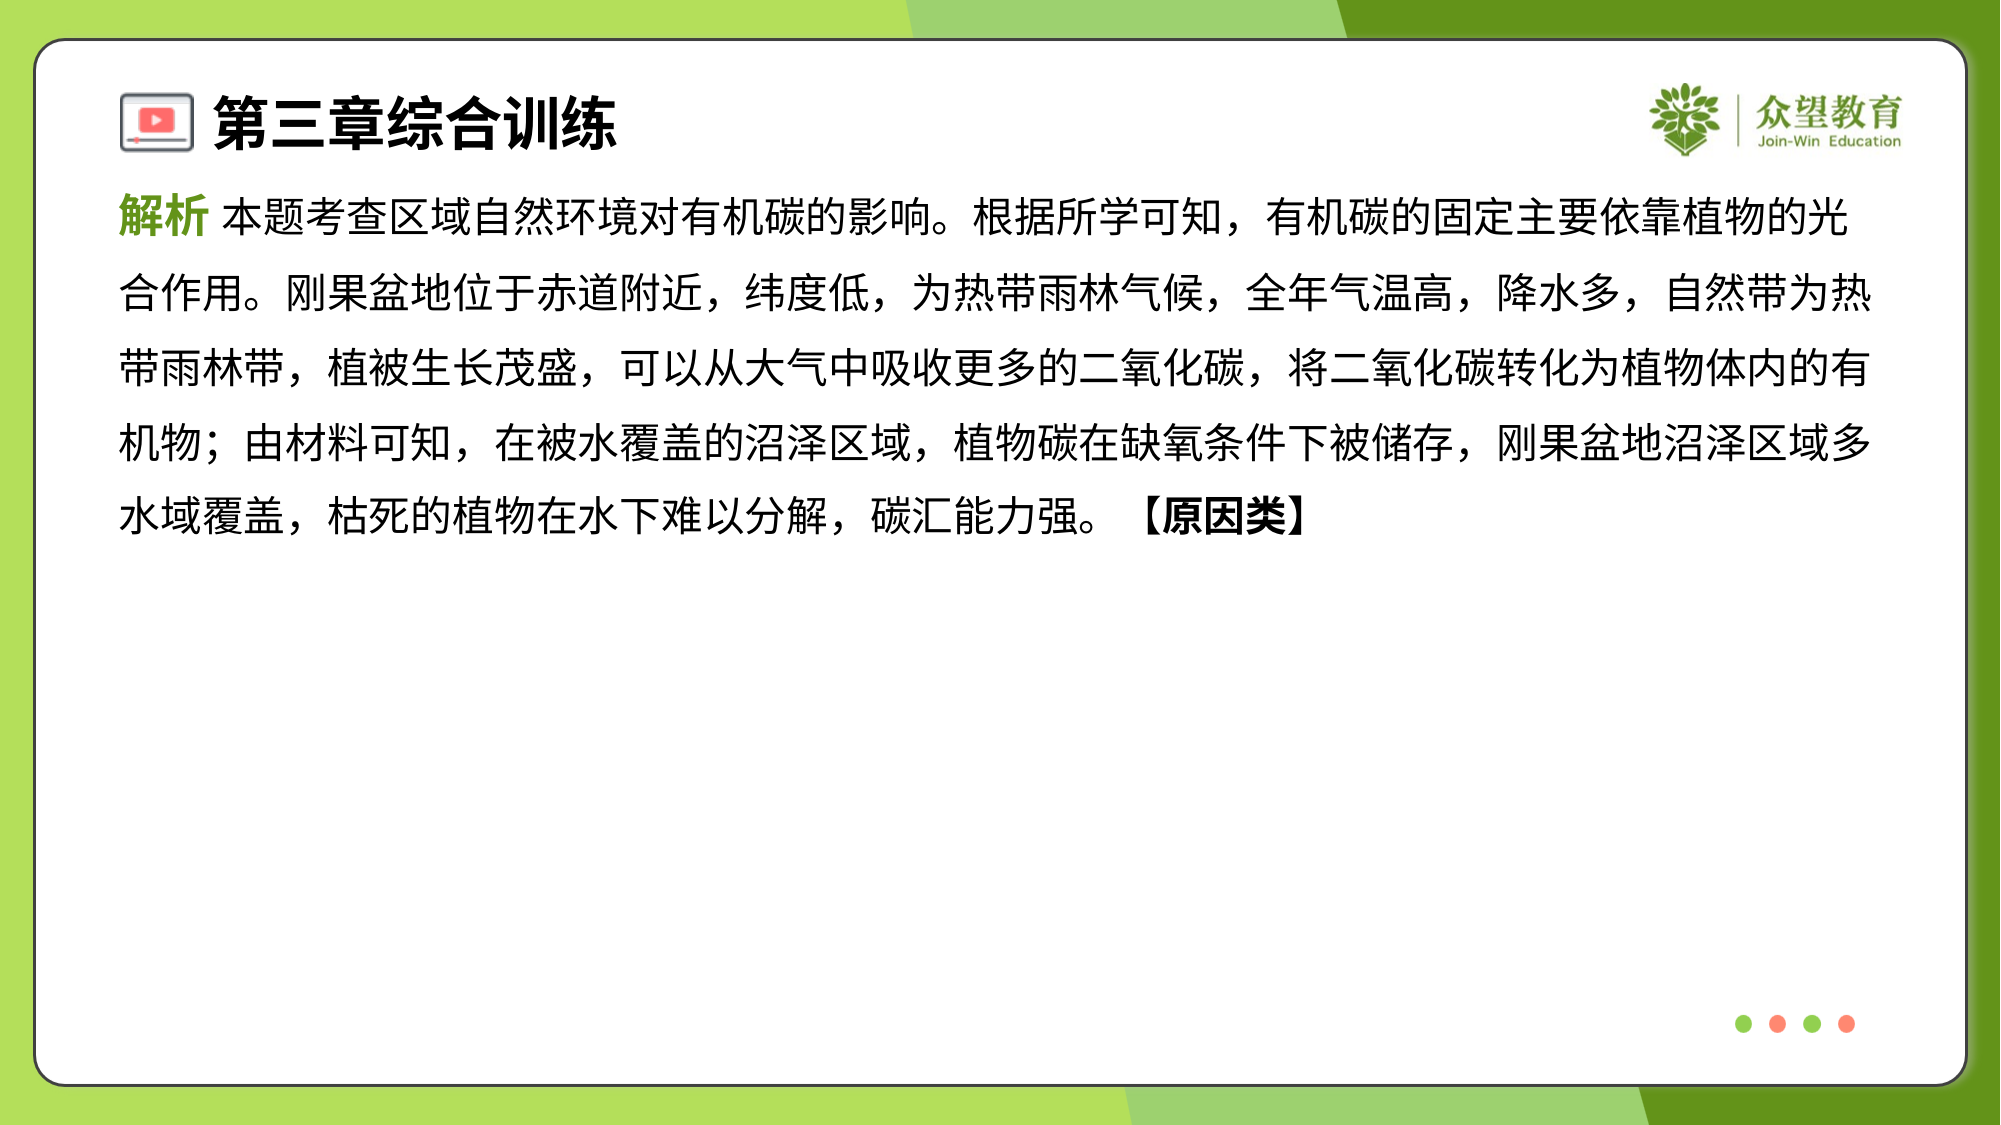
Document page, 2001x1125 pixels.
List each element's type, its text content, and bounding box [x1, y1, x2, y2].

picture [0, 0, 2000, 1125]
text_box 解析 本题考查区域自然环境对有机碳的影响。根据所学可知，有机碳的固定主要依靠植物的光 合作用。刚果盆地位于赤道附近，纬度低，为热带雨林气候，全年气温高，降水多，自然带为热 带雨林带，植被生长茂盛，可以从大气中吸收更多的二氧化碳，将二氧化碳转化为植物体内的有 机物；由材料可知，在被水覆盖的沼泽区域，植物碳在缺氧条件下被储存，刚果盆地沼泽区域多 水域覆盖，枯死的植物在水下难以分解，碳汇能力强。【原因类】 [118, 164, 1883, 533]
